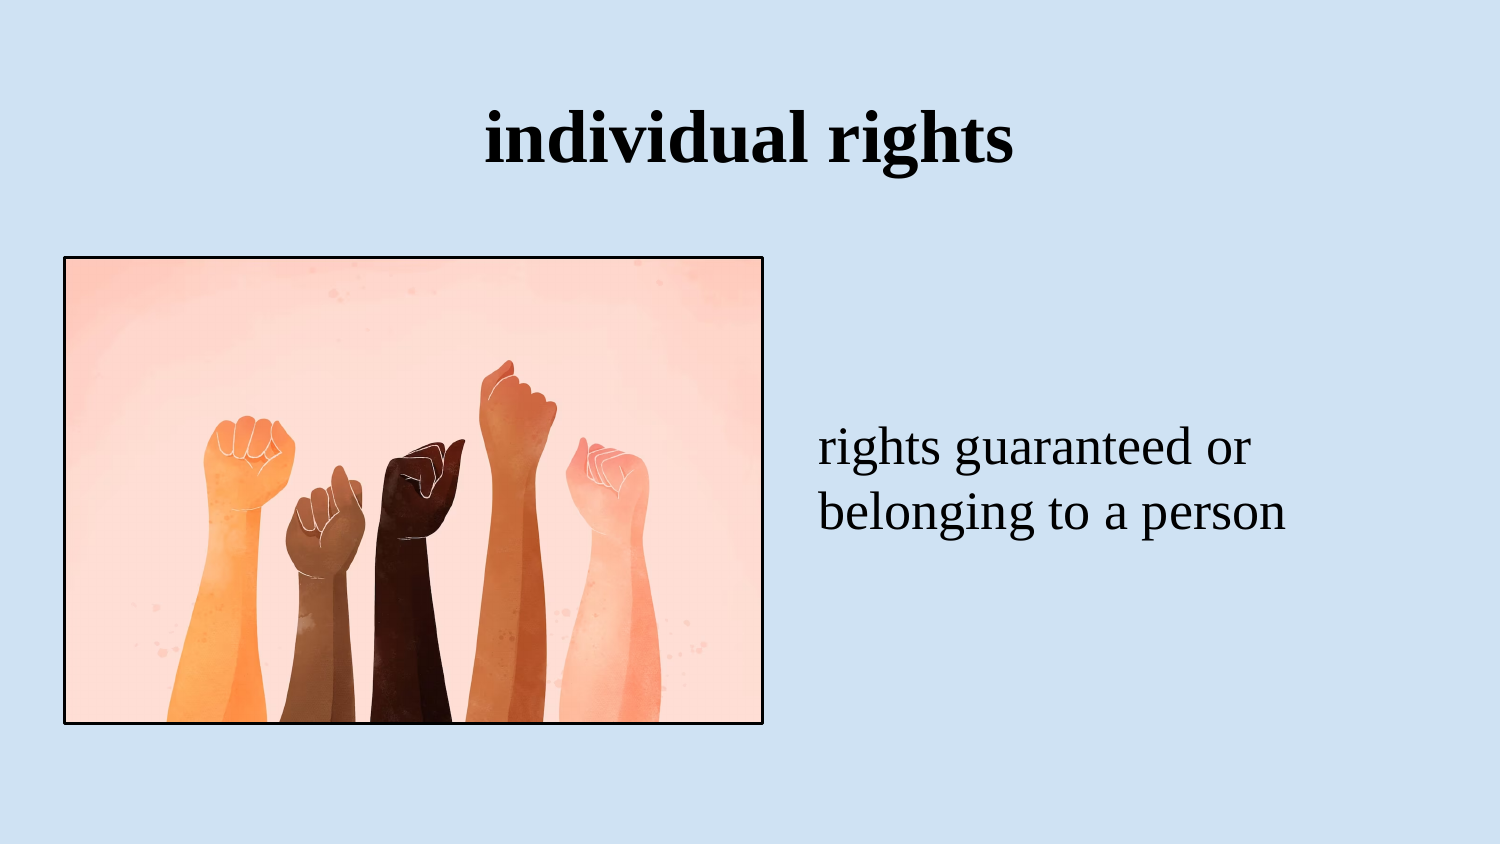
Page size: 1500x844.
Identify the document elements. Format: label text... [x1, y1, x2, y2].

picture [65, 258, 762, 723]
list rights guaranteed or belonging to a person [803, 395, 1460, 587]
title individual rights [51, 72, 1449, 167]
